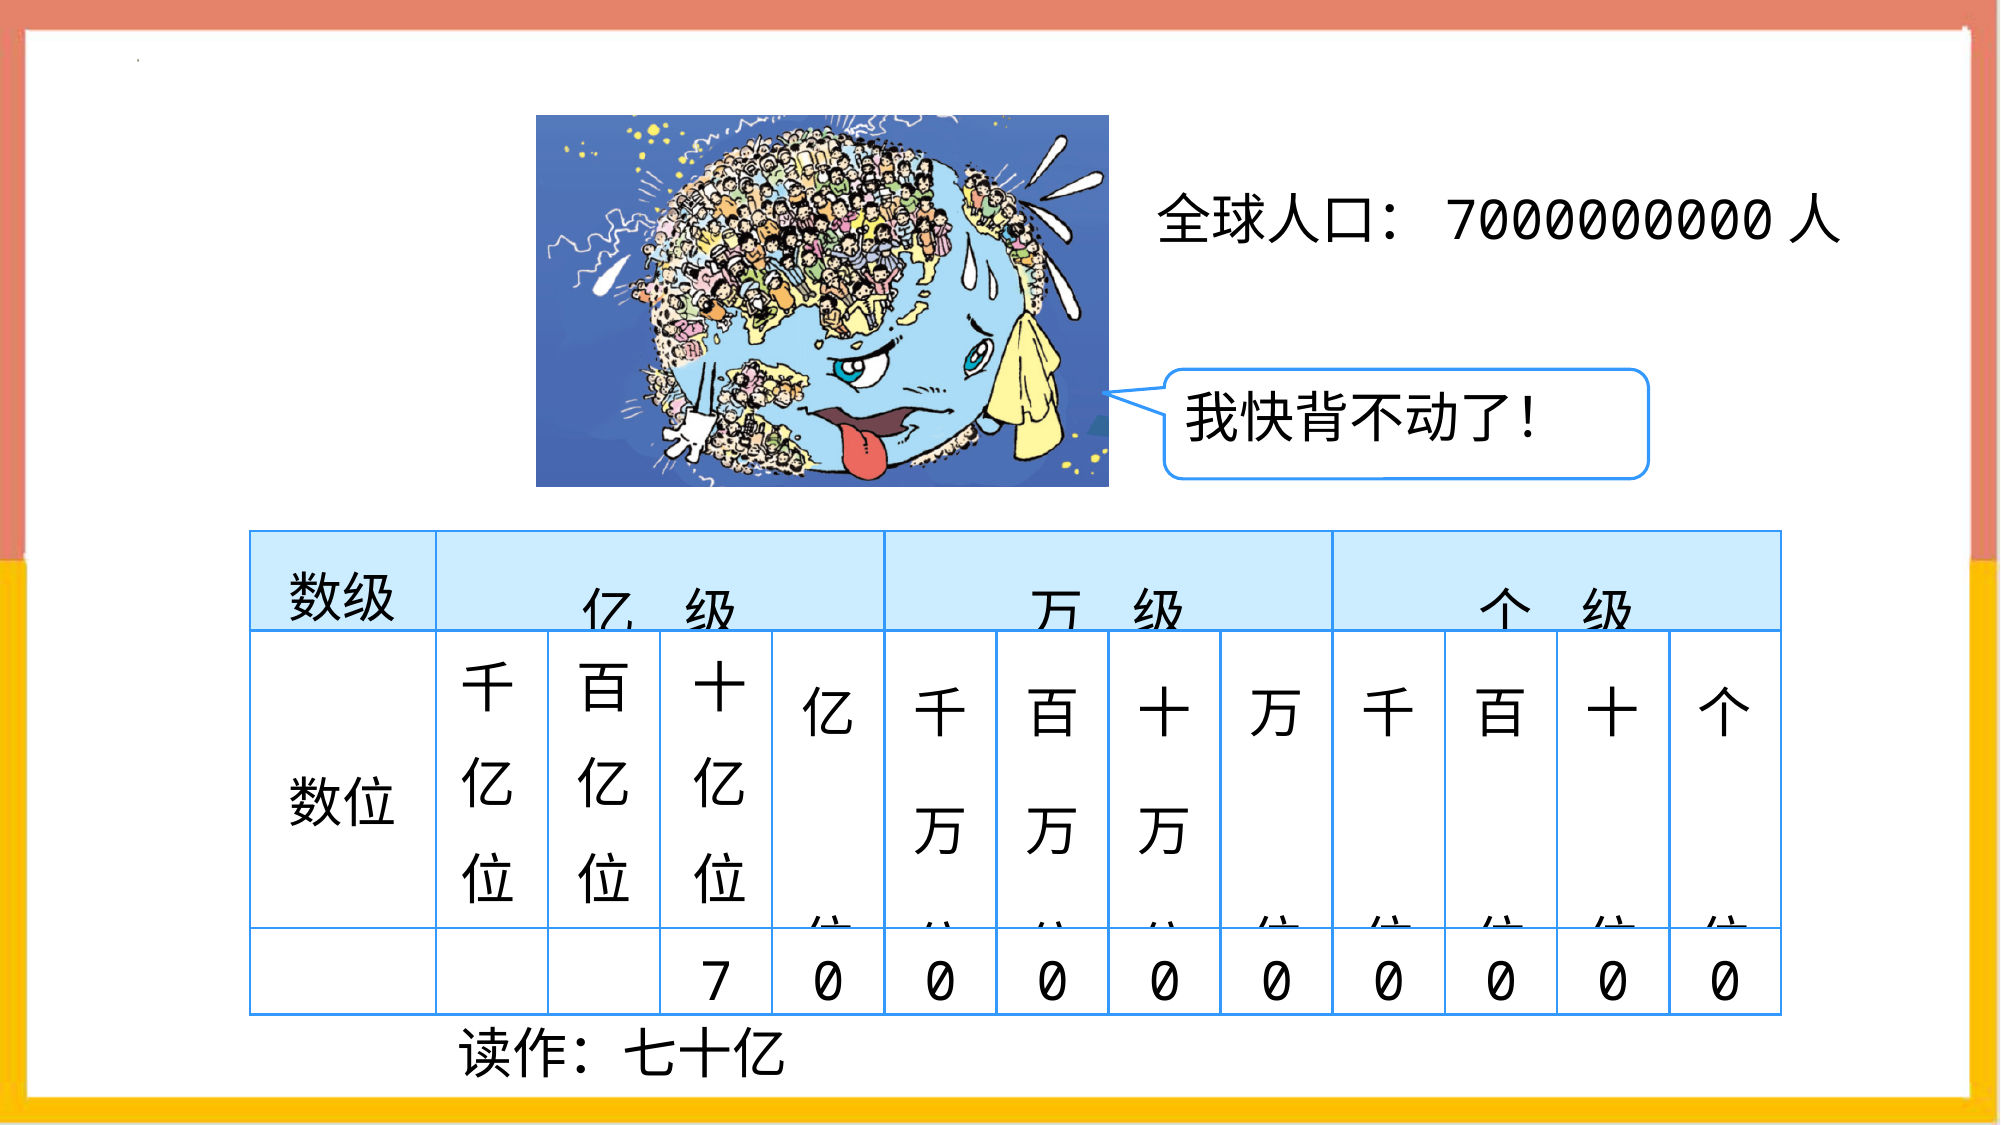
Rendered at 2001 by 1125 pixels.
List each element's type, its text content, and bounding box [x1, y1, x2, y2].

table_cell 0 [1446, 929, 1556, 1013]
table_cell [661, 632, 771, 927]
picture [0, 0, 2001, 1125]
table_cell 百 位 [1446, 632, 1556, 927]
text_box 千 亿 位 [434, 615, 543, 918]
text_box 十亿位 [665, 615, 774, 918]
table_header 数级 [251, 532, 435, 629]
table_cell 个 位 [1671, 632, 1780, 927]
table_cell 7 [661, 929, 771, 1011]
table_cell [549, 929, 659, 1011]
table_cell 0 [1334, 929, 1444, 1013]
table_header 亿 级 [437, 532, 883, 629]
text_box 读作：七十亿 [443, 1011, 1265, 1093]
table_cell 万 位 [1222, 632, 1331, 927]
text_box 百亿位 [549, 615, 659, 918]
table_cell 0 [1110, 929, 1219, 1011]
table_cell [437, 929, 547, 1013]
table_cell 0 [1671, 929, 1780, 1013]
table_cell 千 万 位 [886, 632, 995, 927]
table_cell 十 位 [1558, 632, 1668, 927]
table_header 个 级 [1334, 532, 1780, 629]
text_box 全球人口：7000000000人 [1141, 177, 1881, 259]
table_header 万 级 [886, 532, 1331, 629]
table_cell 0 [998, 929, 1107, 1011]
table_cell 百 万 位 [998, 632, 1107, 927]
text_box 我快背不动了！ [1109, 369, 1649, 479]
table_cell 数位 [251, 632, 435, 927]
table_cell [437, 632, 547, 927]
table_cell [251, 929, 435, 1013]
table_cell 0 [1558, 929, 1668, 1013]
table_cell 十 万 位 [1110, 632, 1219, 927]
table_cell 0 [773, 929, 883, 1011]
table_cell 0 [1222, 929, 1331, 1013]
table_cell [549, 918, 659, 927]
table_cell 亿 位 [773, 632, 883, 927]
table_cell 千 位 [1334, 632, 1444, 927]
table_cell 0 [886, 929, 995, 1011]
